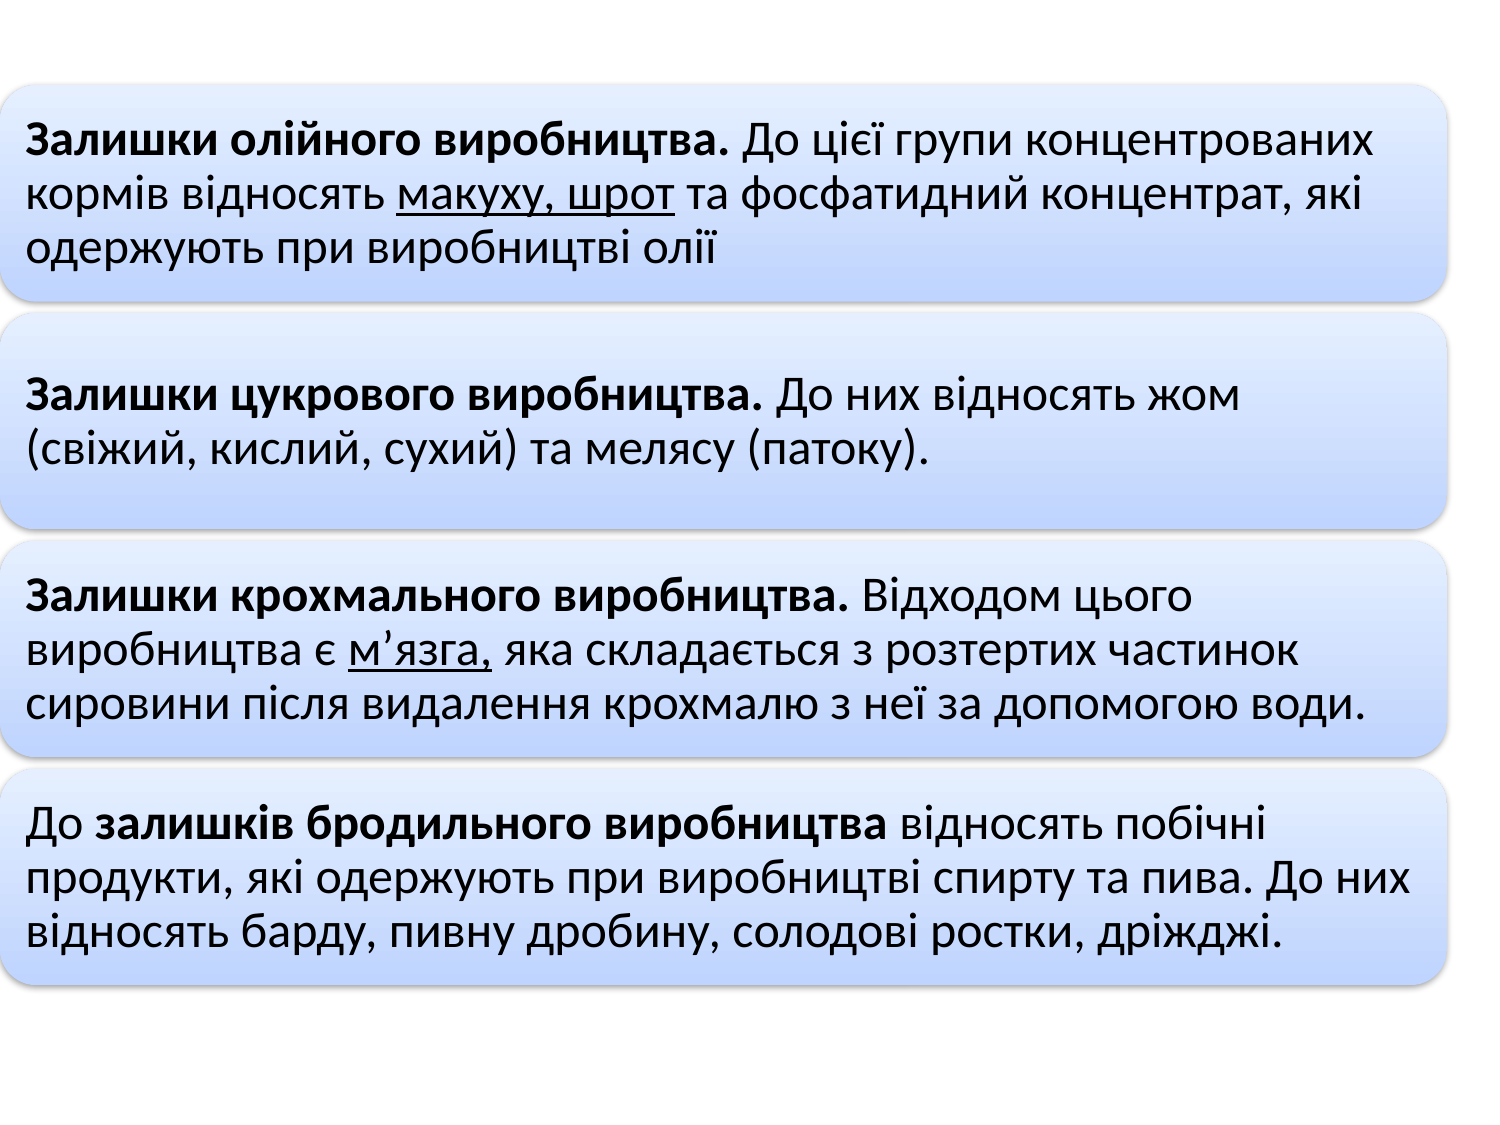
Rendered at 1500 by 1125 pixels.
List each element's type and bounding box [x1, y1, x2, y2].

text_box [0, 0, 1448, 1071]
